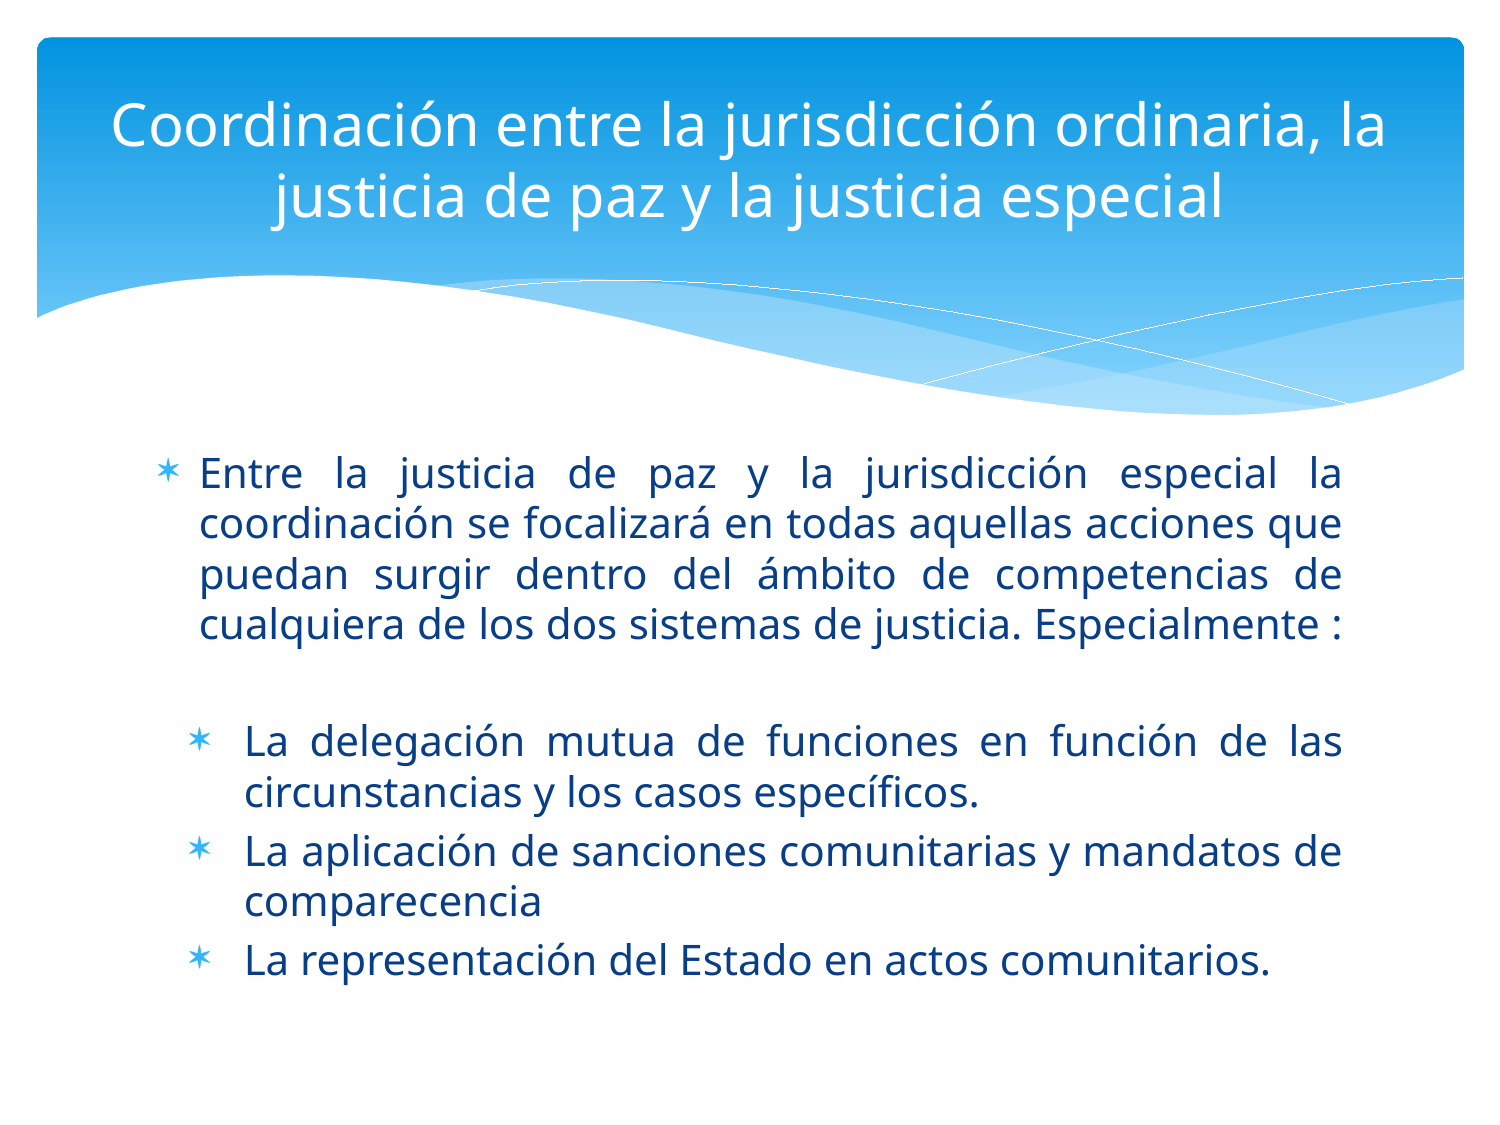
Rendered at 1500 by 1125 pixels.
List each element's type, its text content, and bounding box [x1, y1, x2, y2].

list Entre la justicia de paz y la jurisdicción especial la coordinación se focalizará en todas aquellas acciones que puedan surgir dentro del ámbito de competencias de cualquiera de los dos sistemas de justicia. Especialmente : La delegación mutua de funciones en función de las circunstancias y los casos específicos. La aplicación de sanciones comunitarias y mandatos de comparecencia La representación del Estado en actos comunitarios. [143, 438, 1359, 1005]
title Coordinación entre la jurisdicción ordinaria, la justicia de paz y la justicia especial [75, 55, 1425, 261]
